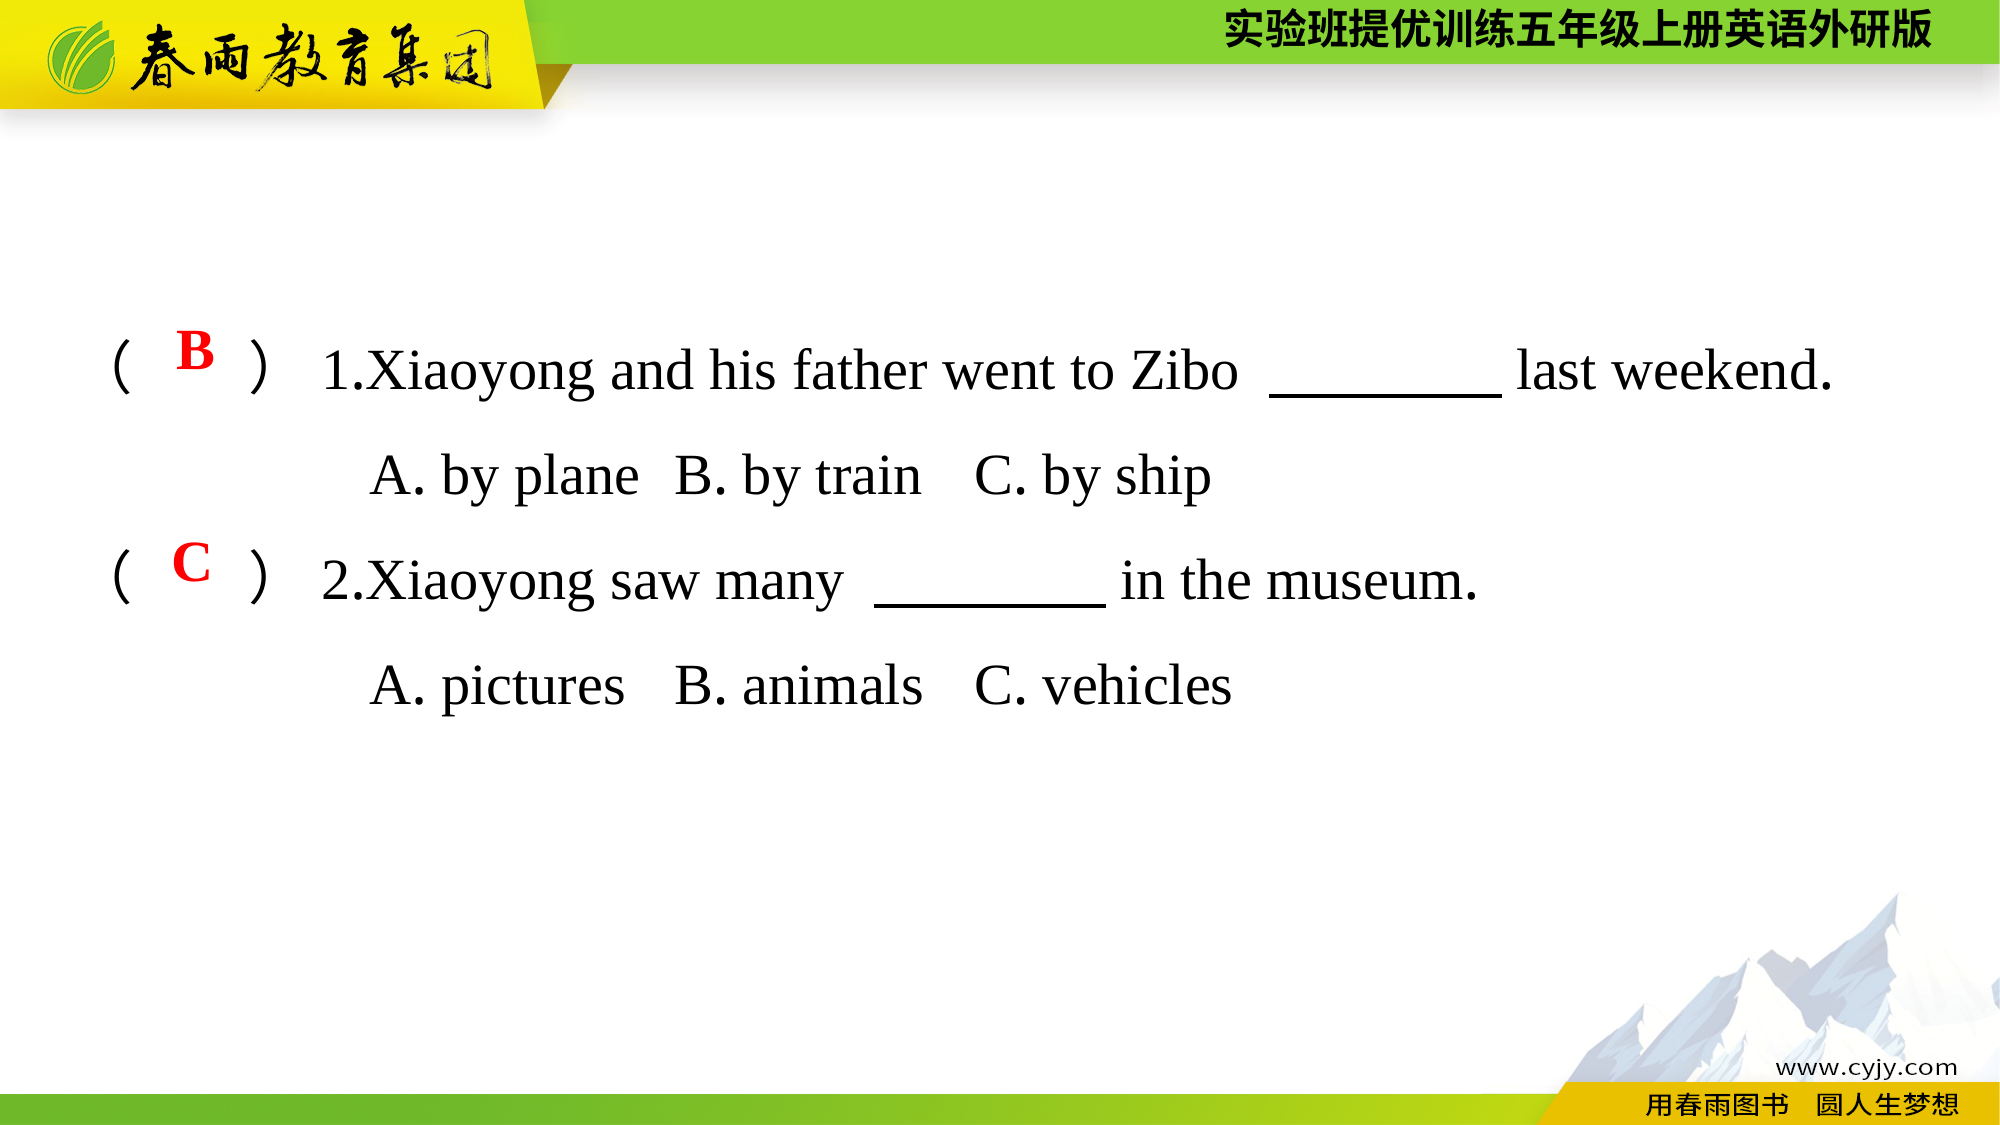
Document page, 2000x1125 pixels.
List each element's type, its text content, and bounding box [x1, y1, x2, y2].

picture [0, 0, 2000, 1125]
text_box B [161, 303, 231, 389]
list （ ）1.Xiaoyong and his father went to Zibo last weekend. A. by plane B. by train C. by ship （ ）2.Xiaoyong saw many in the museum. A. pictures B. animals C. vehicles [59, 288, 1944, 728]
text_box C [156, 515, 229, 601]
